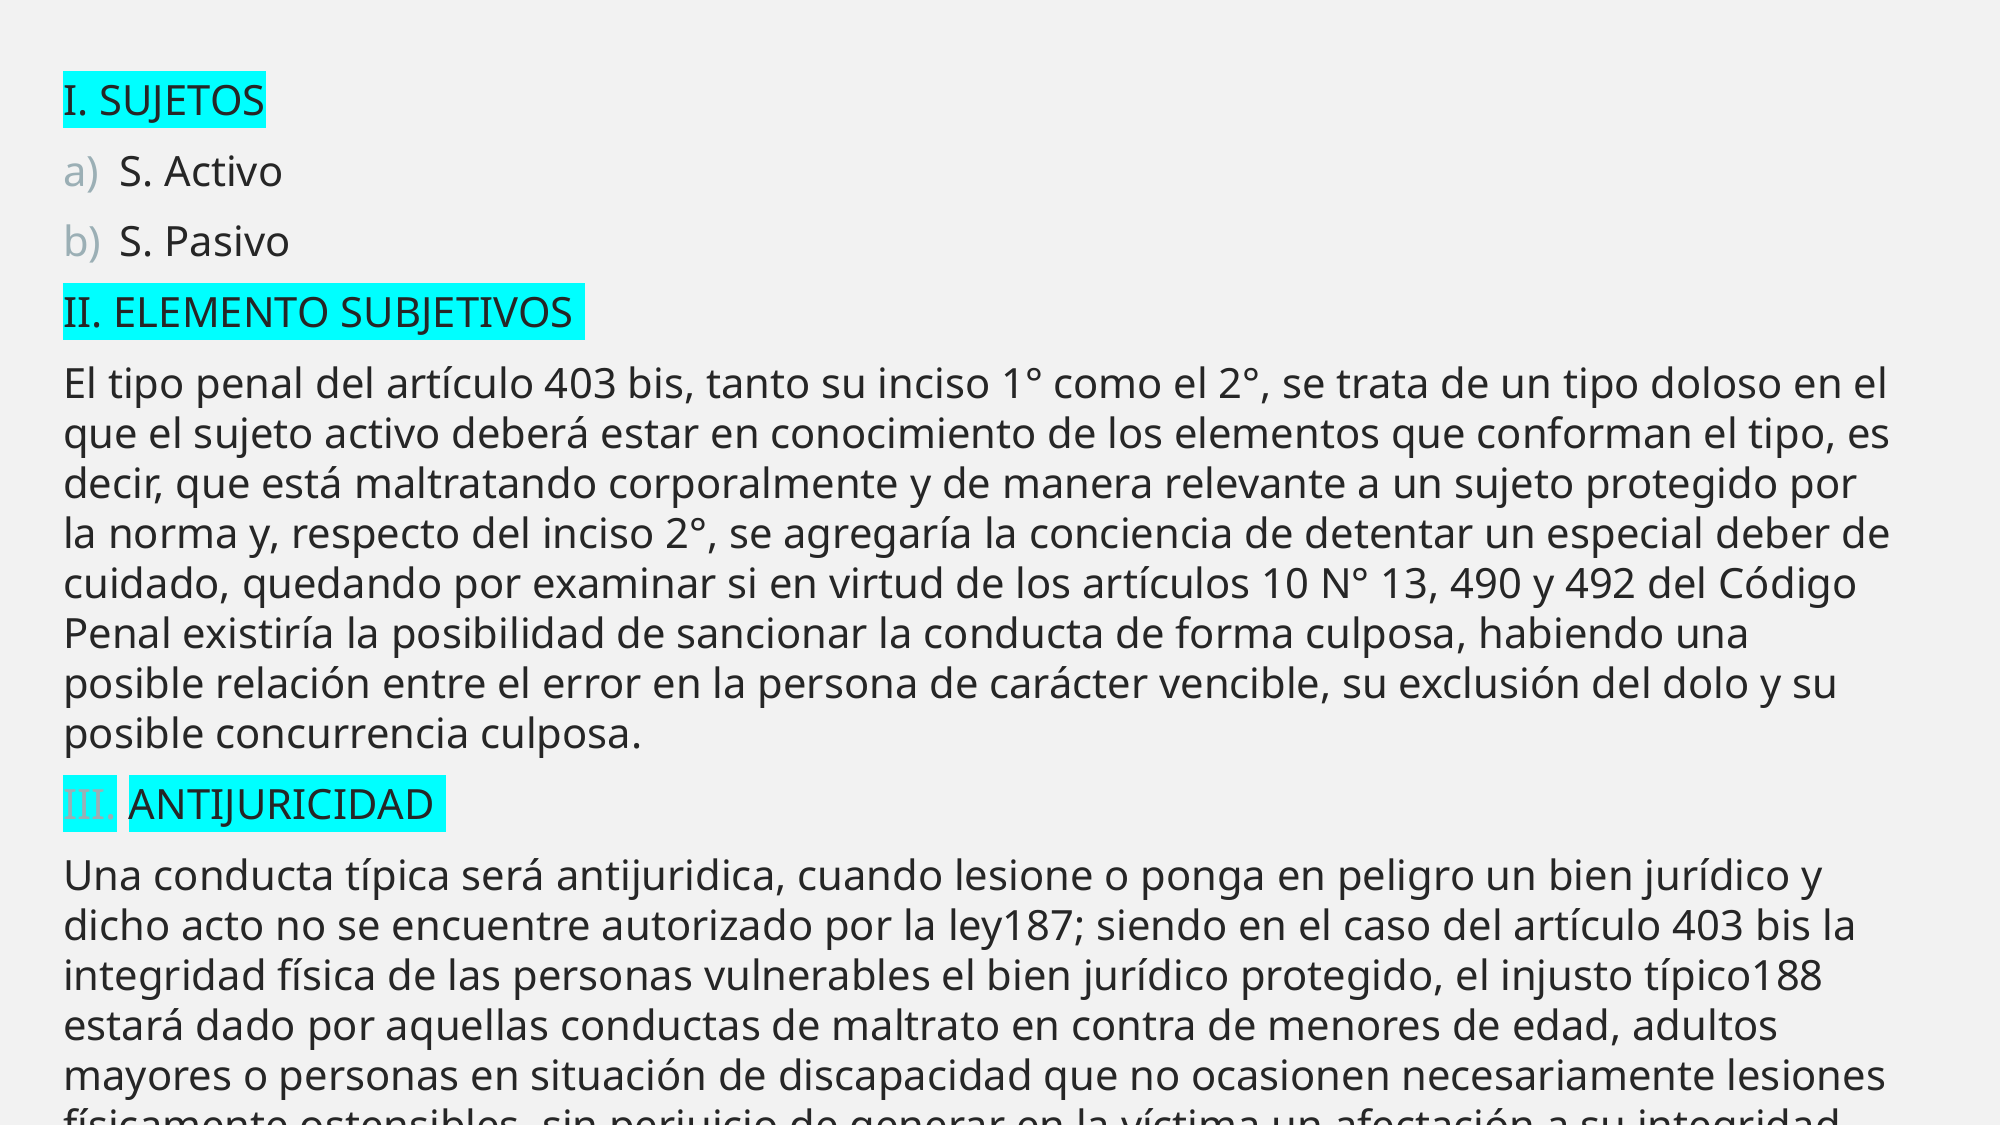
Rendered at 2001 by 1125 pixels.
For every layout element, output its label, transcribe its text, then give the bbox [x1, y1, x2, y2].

list I. SUJETOS S. Activo S. Pasivo II. ELEMENTO SUBJETIVOS El tipo penal del artículo 403 bis, tanto su inciso 1° como el 2°, se trata de un tipo doloso en el que el sujeto activo deberá estar en conocimiento de los elementos que conforman el tipo, es decir, que está maltratando corporalmente y de manera relevante a un sujeto protegido por la norma y, respecto del inciso 2°, se agregaría la conciencia de detentar un especial deber de cuidado, quedando por examinar si en virtud de los artículos 10 N° 13, 490 y 492 del Código Penal existiría la posibilidad de sancionar la conducta de forma culposa, habiendo una posible relación entre el error en la persona de carácter vencible, su exclusión del dolo y su posible concurrencia culposa. ANTIJURICIDAD Una conducta típica será antijuridica, cuando lesione o ponga en peligro un bien jurídico y dicho acto no se encuentre autorizado por la ley187; siendo en el caso del artículo 403 bis la integridad física de las personas vulnerables el bien jurídico protegido, el injusto típico188 estará dado por aquellas conductas de maltrato en contra de menores de edad, adultos mayores o personas en situación de discapacidad que no ocasionen necesariamente lesiones físicamente ostensibles, sin perjuicio de generar en la víctima un afectación a su integridad física, en virtud de la relevancia del acto. [48, 66, 1915, 1105]
